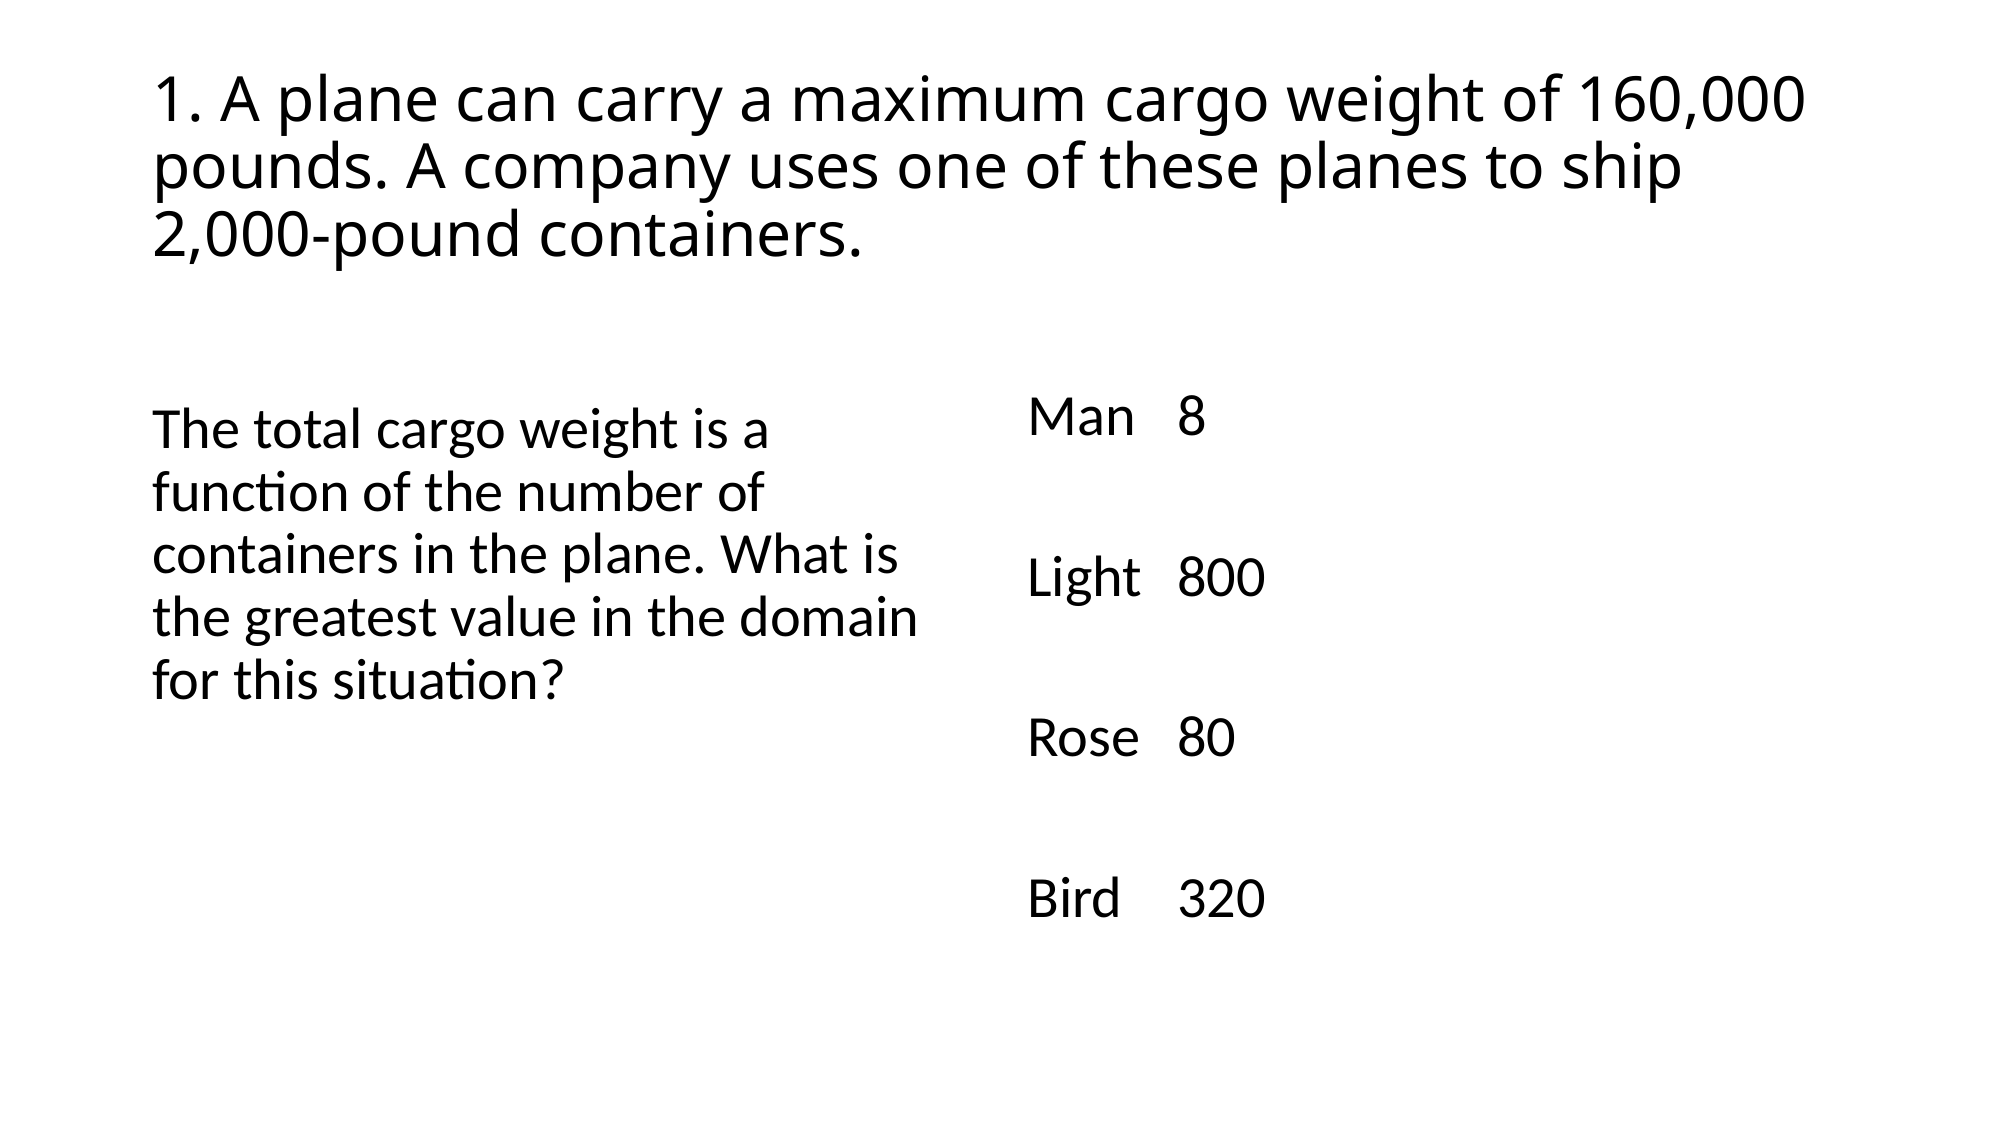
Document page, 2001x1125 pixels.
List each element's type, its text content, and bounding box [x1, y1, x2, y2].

list Man 8 Light 800 Rose 80 Bird 320 [1012, 299, 1863, 1014]
list The total cargo weight is a function of the number of containers in the plane. What is the greatest value in the domain for this situation? [137, 299, 988, 1014]
title 1. A plane can carry a maximum cargo weight of 160,000 pounds. A company uses one of these planes to ship 2,000-pound containers. [137, 59, 1863, 278]
